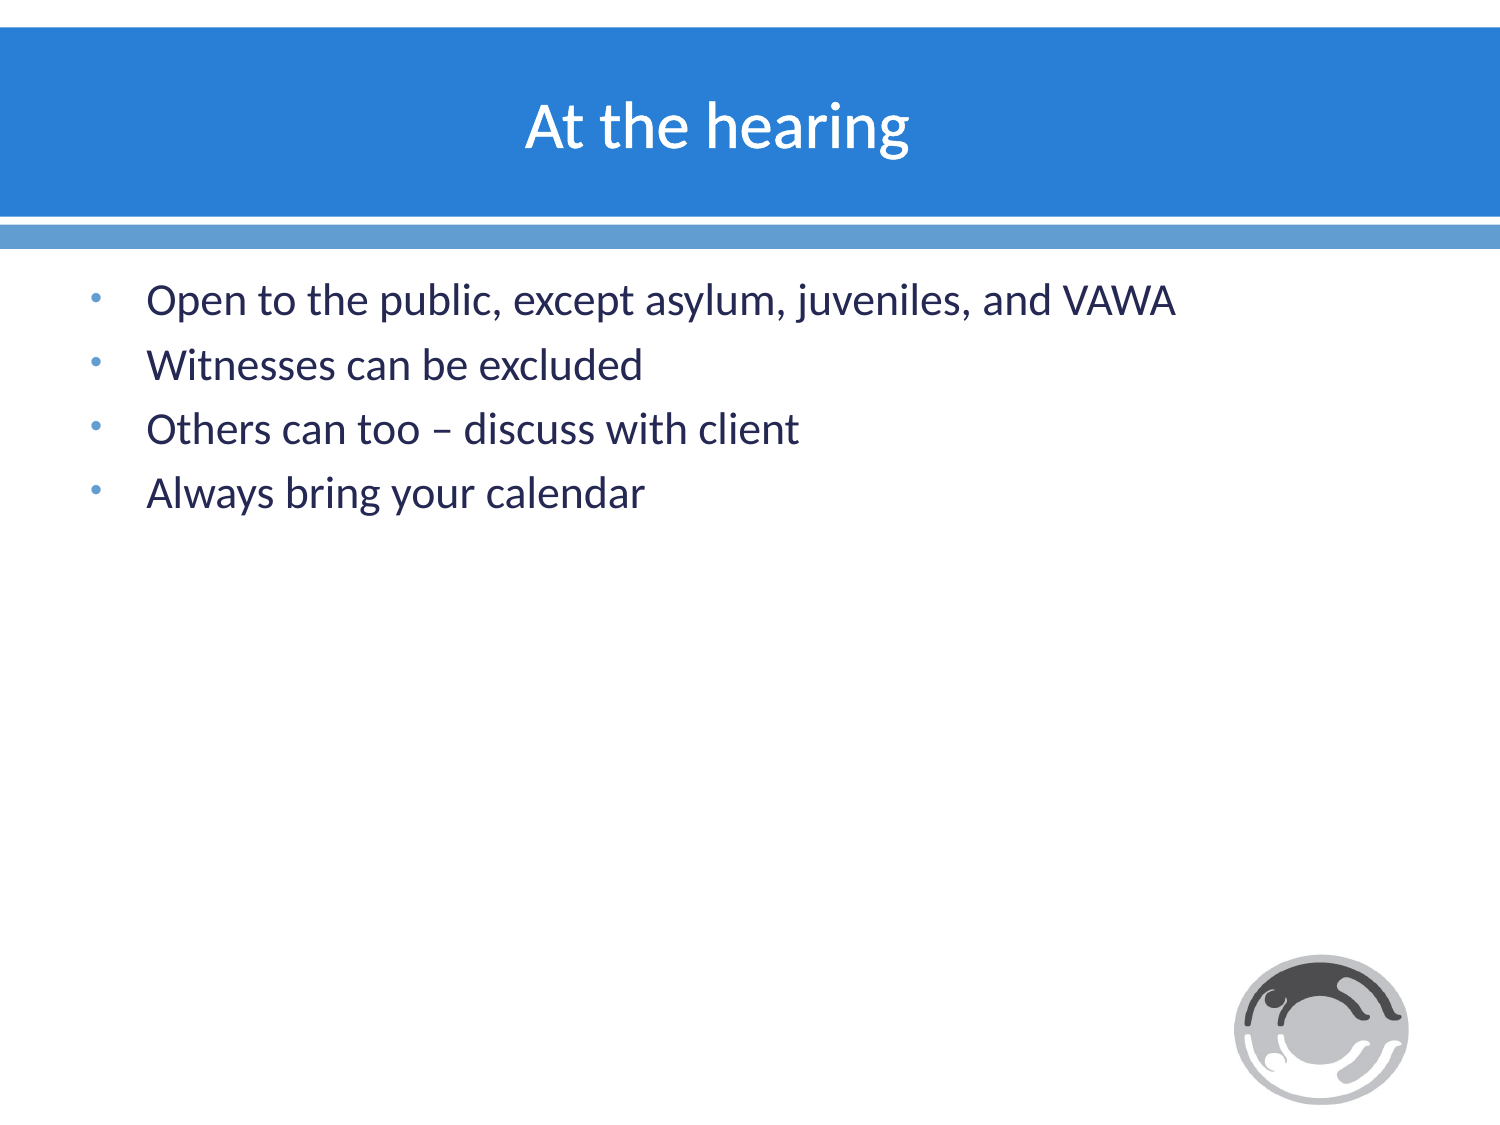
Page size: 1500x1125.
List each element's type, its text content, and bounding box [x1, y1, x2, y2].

list Open to the public, except asylum, juveniles, and VAWA Witnesses can be excluded Others can too – discuss with client Always bring your calendar [75, 262, 1425, 1005]
title At the hearing [75, 29, 1425, 213]
picture [1234, 1005, 1424, 1125]
